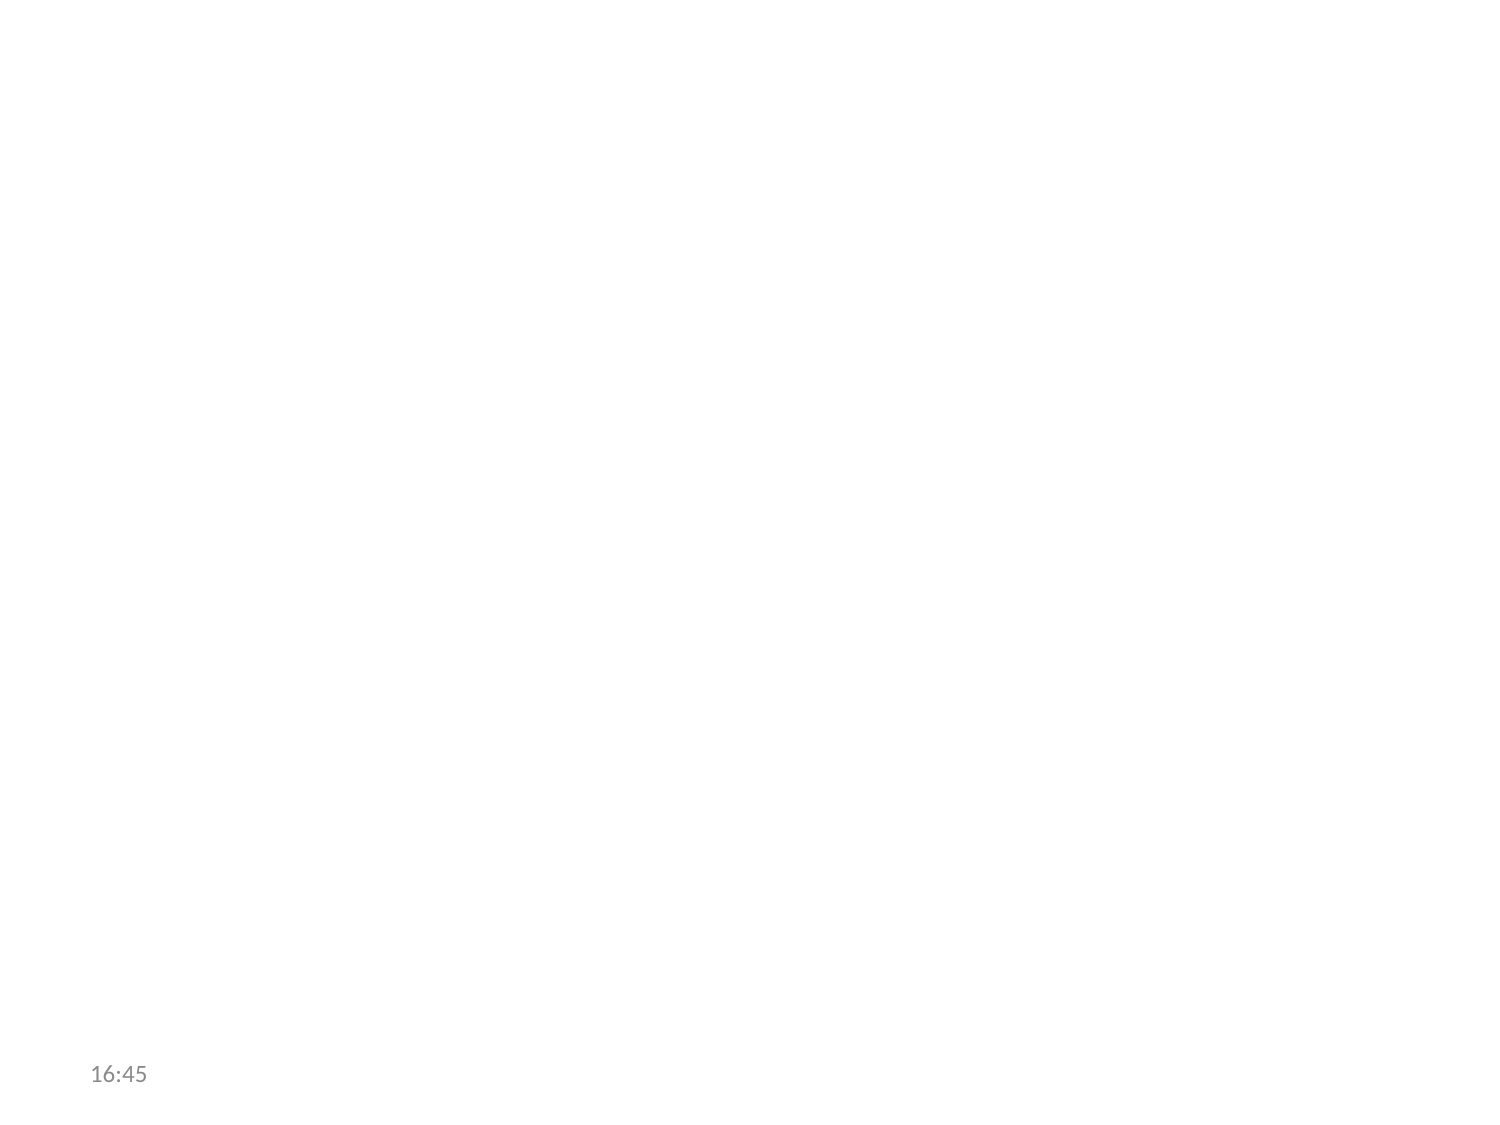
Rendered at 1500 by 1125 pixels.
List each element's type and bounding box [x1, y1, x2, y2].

slide_number [75, 1042, 425, 1103]
